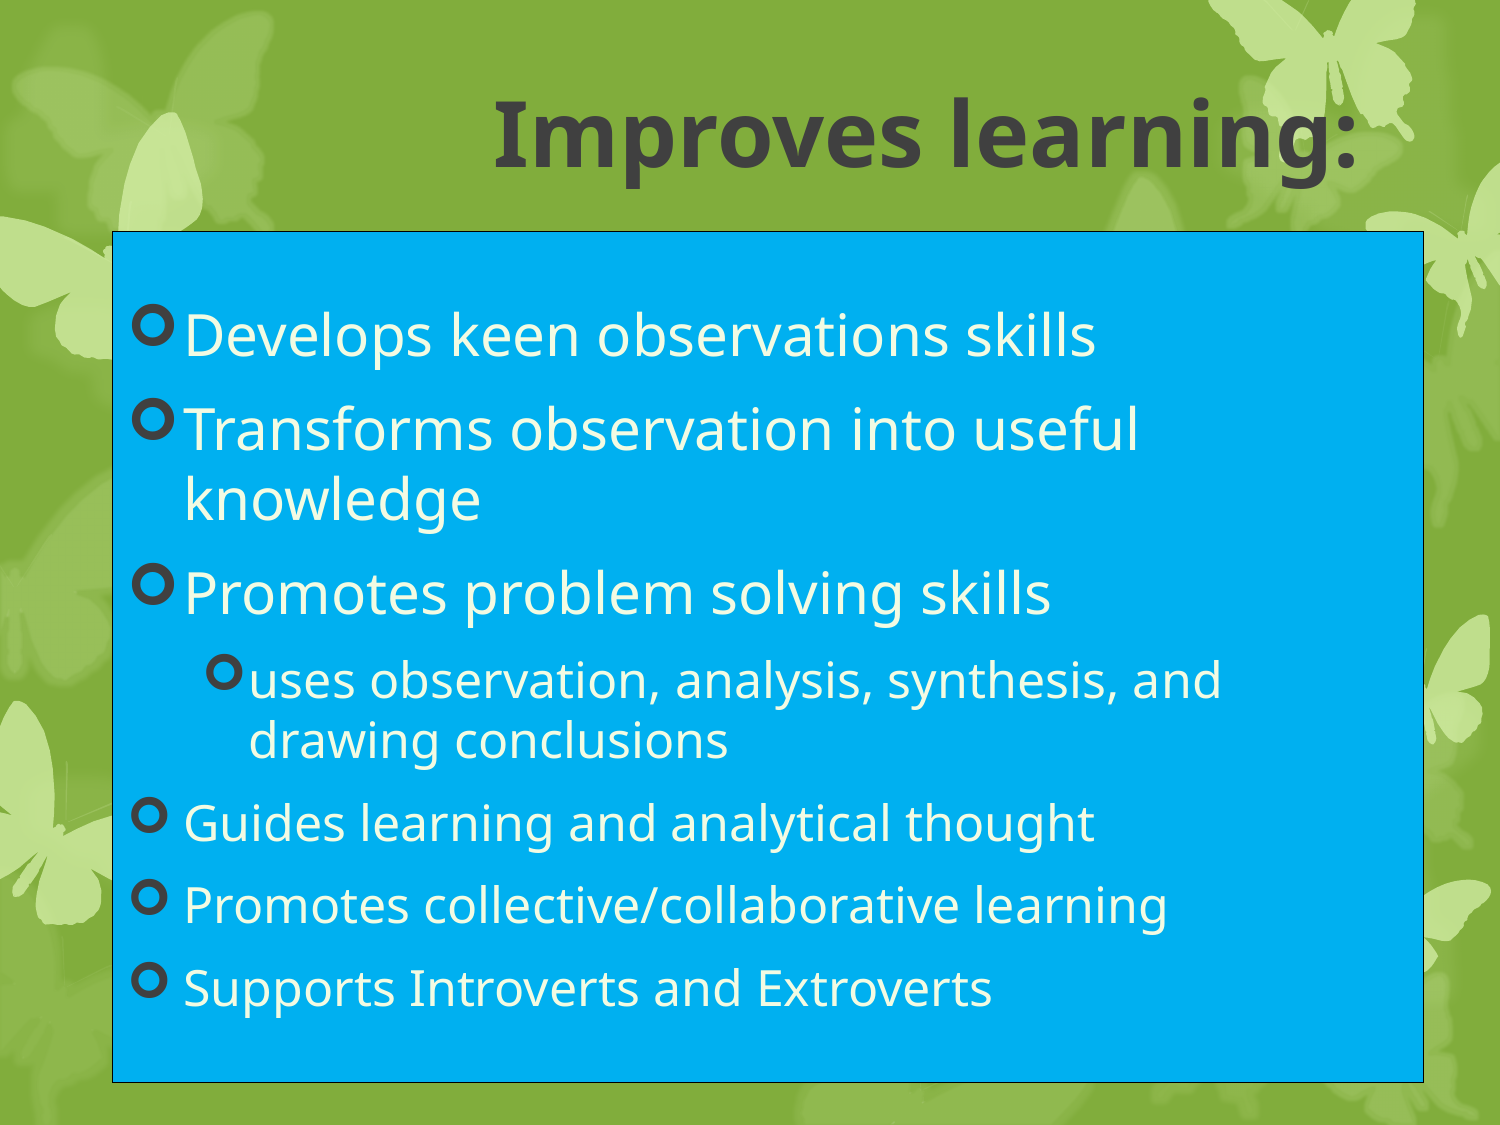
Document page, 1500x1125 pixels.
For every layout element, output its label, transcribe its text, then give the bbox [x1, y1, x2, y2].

title Improves learning: [206, 54, 1376, 207]
slide_number 14 [93, 976, 194, 1037]
list Develops keen observations skills Transforms observation into useful knowledge Promotes problem solving skills uses observation, analysis, synthesis, and drawing conclusions Guides learning and analytical thought Promotes collective/collaborative learning Supports Introverts and Extroverts [112, 231, 1424, 1083]
